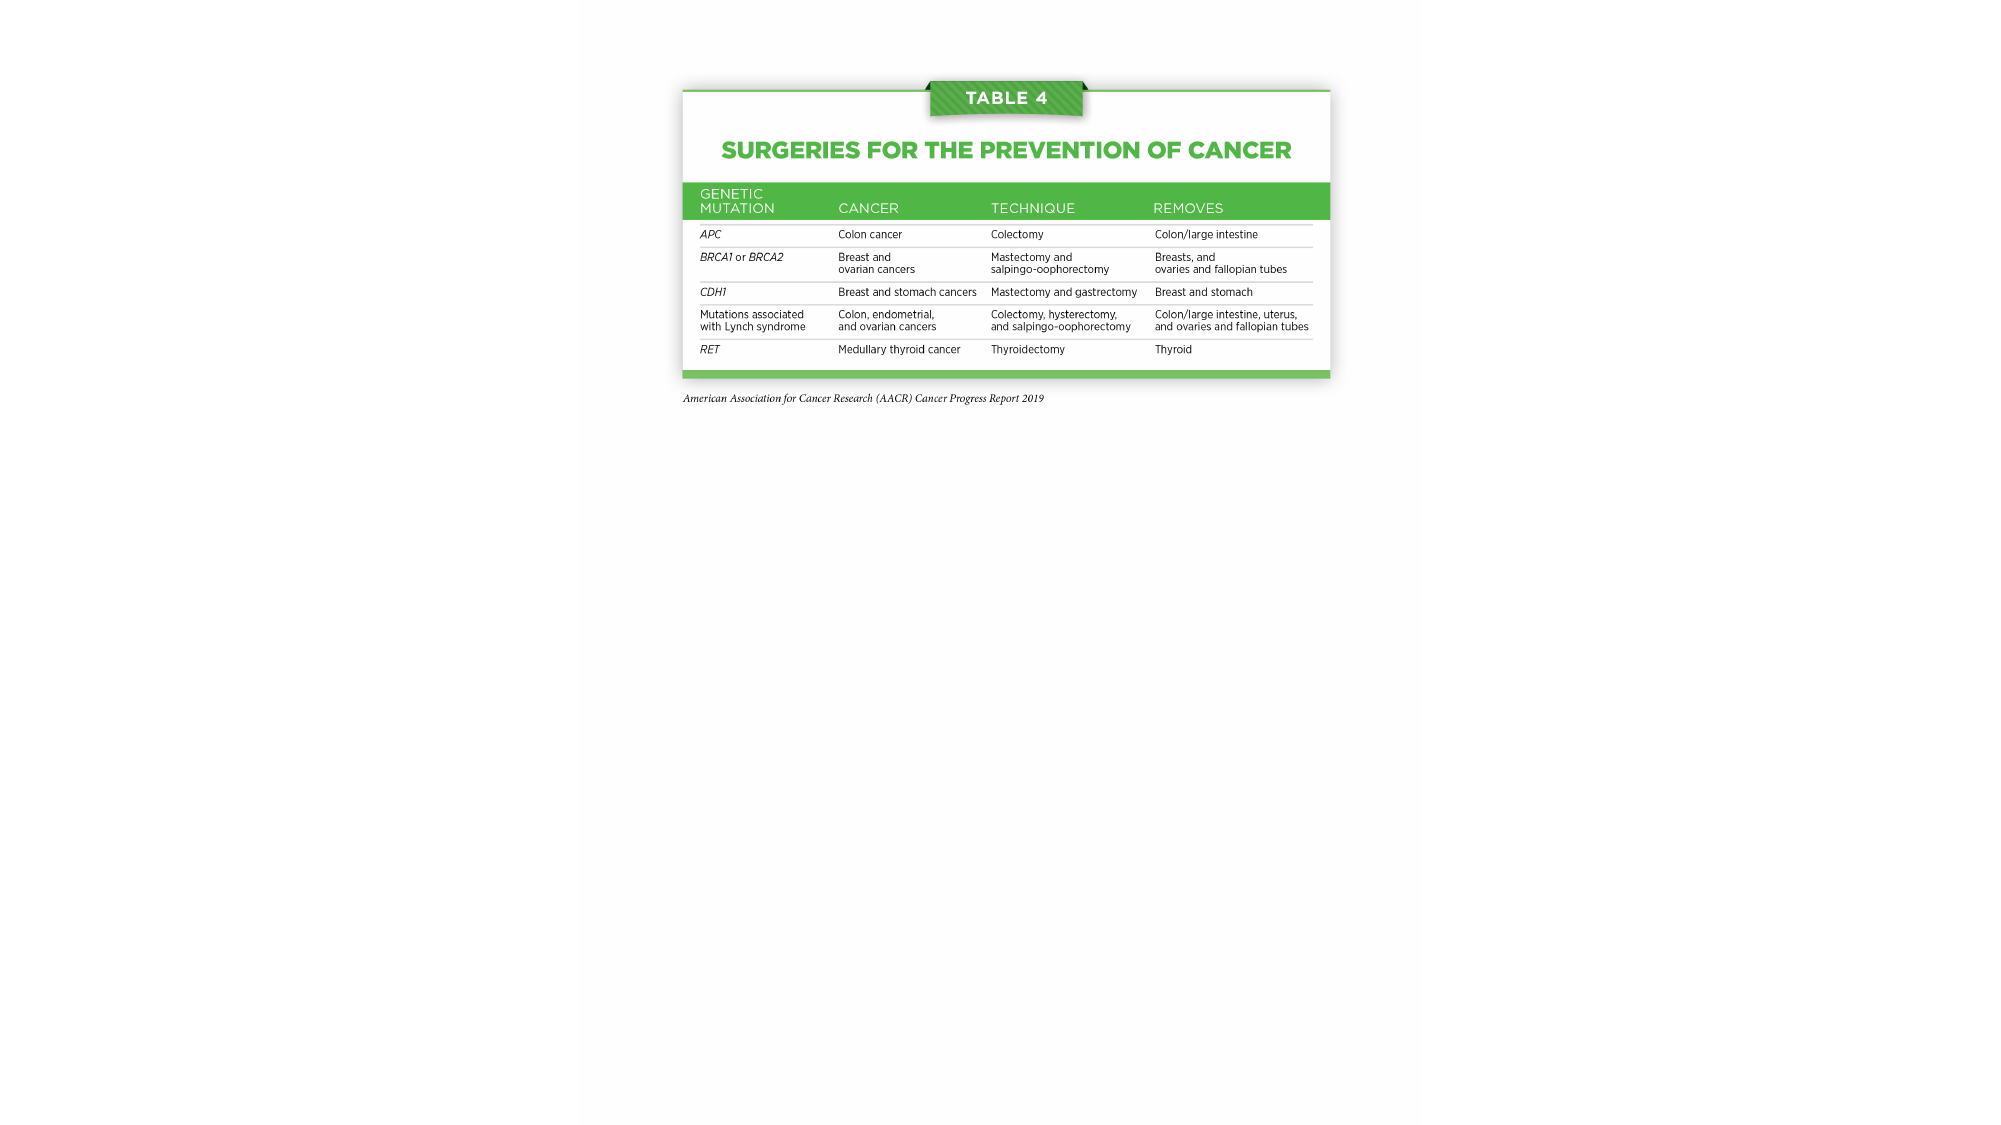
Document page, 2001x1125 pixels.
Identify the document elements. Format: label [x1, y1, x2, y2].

picture [579, 0, 1421, 1125]
